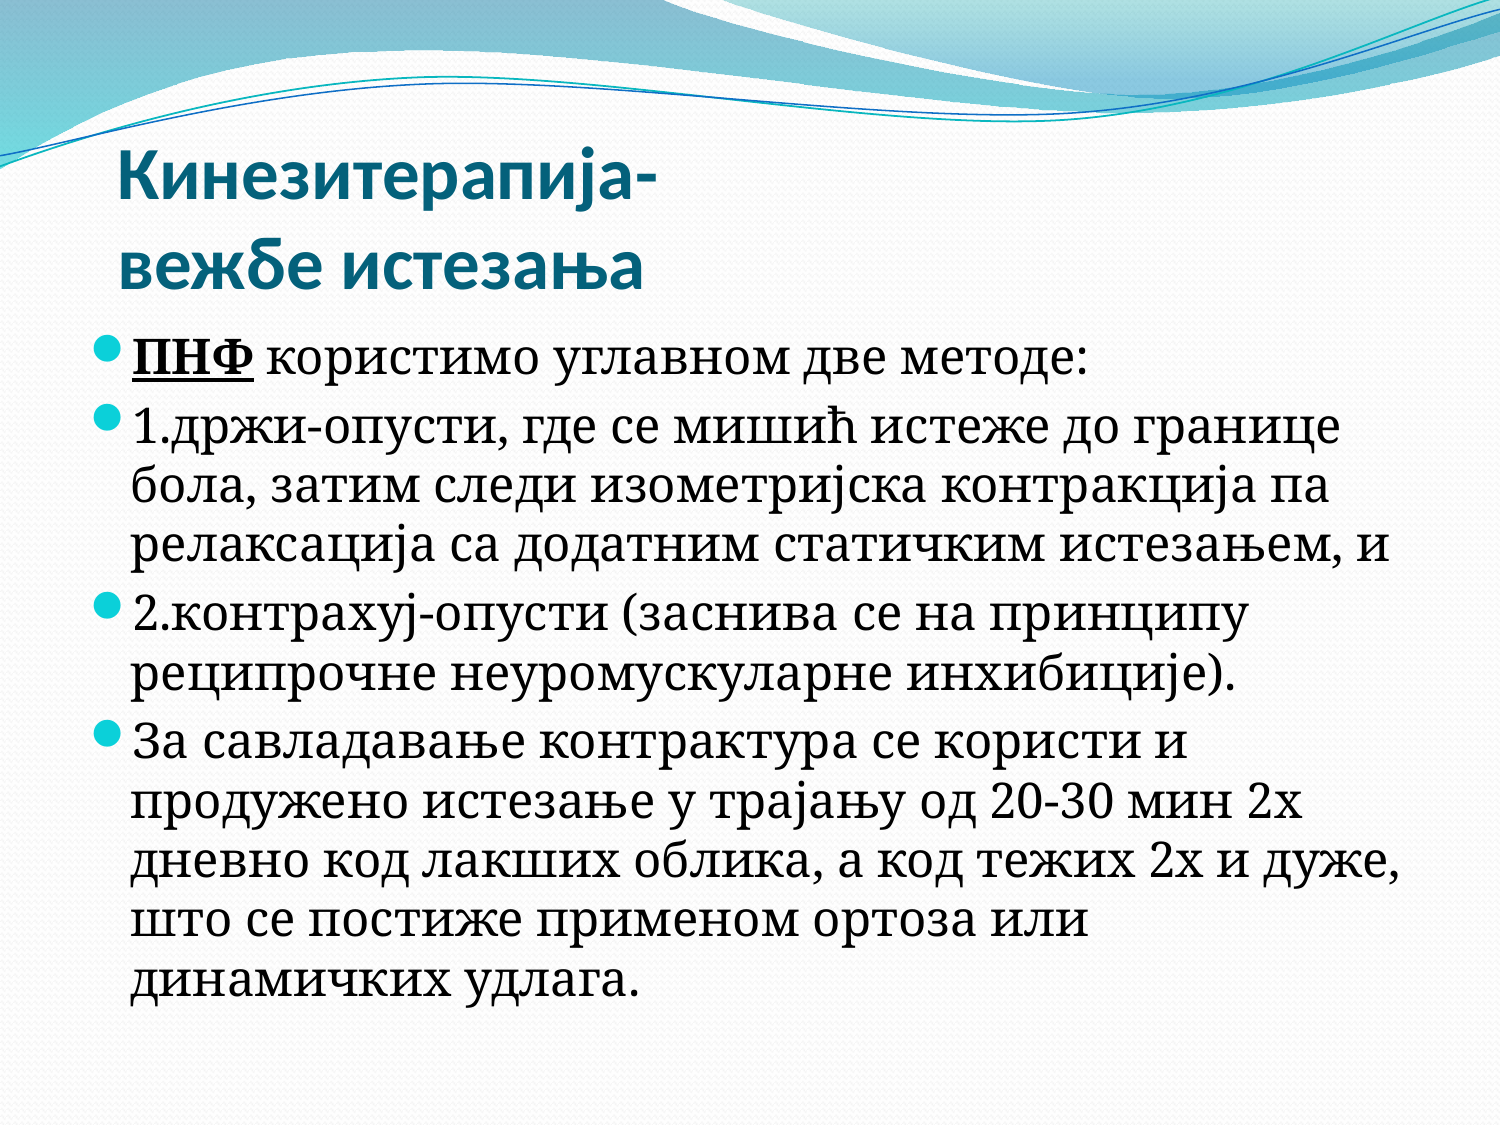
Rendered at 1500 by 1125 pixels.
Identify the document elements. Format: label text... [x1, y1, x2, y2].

list ПНФ користимо углавном две методе: 1.држи-опусти, где се мишић истеже до границе бола, затим следи изометријска контракција па релаксација са додатним статичким истезањем, и 2.контрахуј-опусти (заснива се на принципу реципрочне неуромускуларне инхибиције). За савладавање контрактура се користи и продужено истезање у трајању од 20-30 мин 2x дневно код лакших облика, а код тежих 2х и дуже, што се постиже применом ортоза или динамичких удлага. [75, 317, 1425, 1038]
title Кинезитерапија- вежбе истезања [117, 117, 1468, 305]
